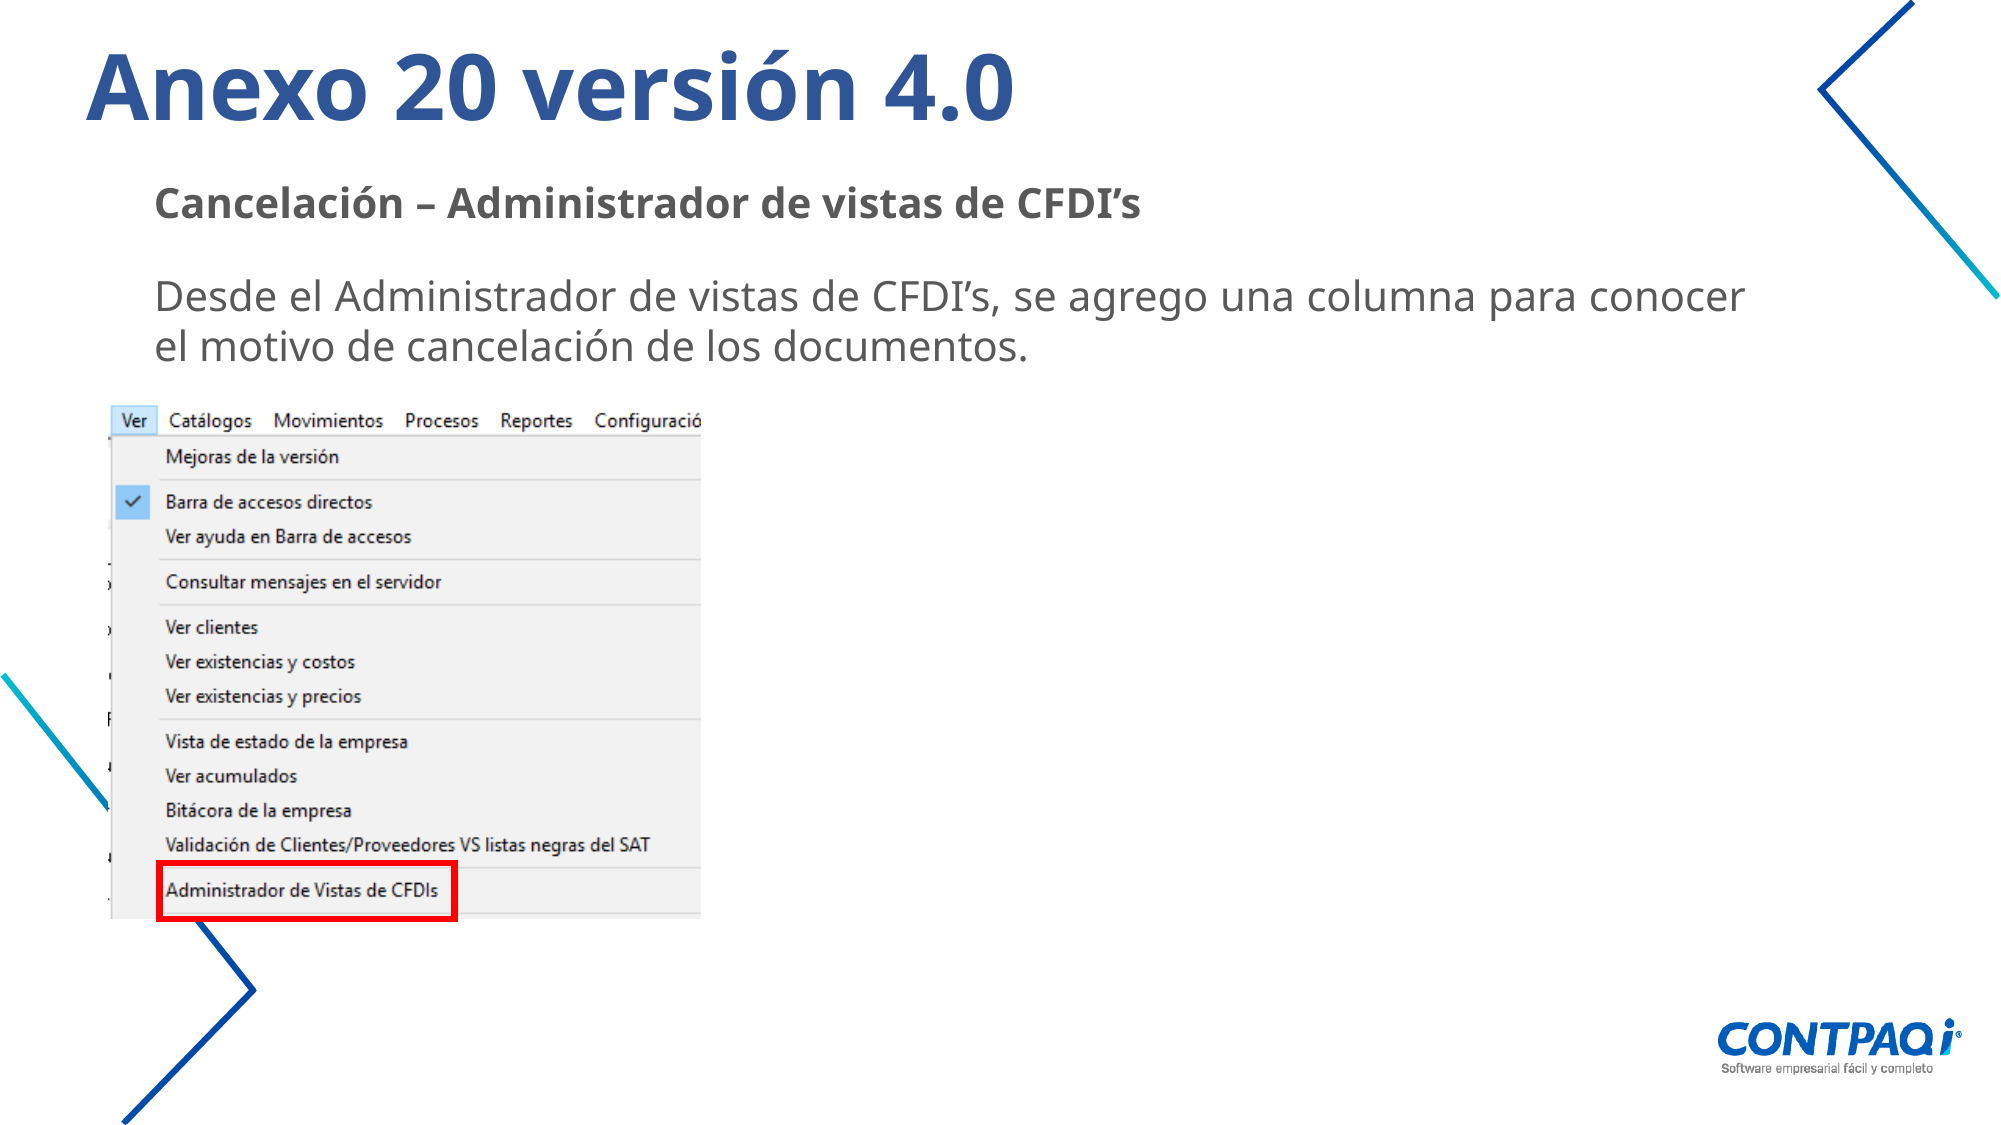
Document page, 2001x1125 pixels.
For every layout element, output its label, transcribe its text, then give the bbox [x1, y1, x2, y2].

text_box Cancelación – Administrador de vistas de CFDI’s [139, 169, 1861, 235]
title Anexo 20 versión 4.0 [71, 19, 1372, 162]
picture [0, 404, 701, 1125]
picture [1816, 0, 2000, 300]
picture [1718, 1018, 1962, 1075]
text_box Desde el Administrador de vistas de CFDI’s, se agrego una columna para conocer el motivo de cancelación de los documentos. [139, 262, 1762, 377]
